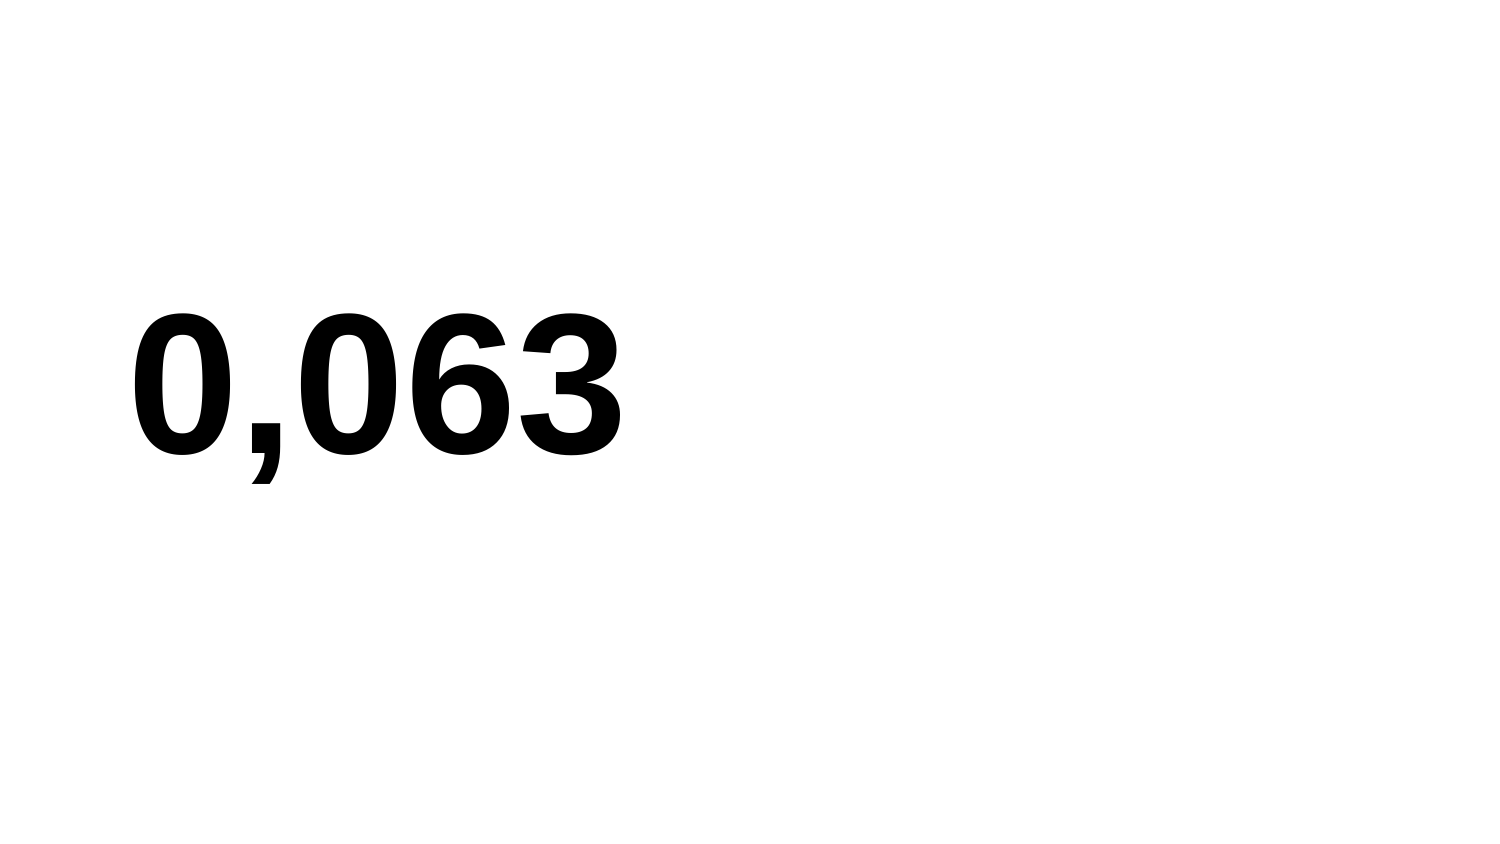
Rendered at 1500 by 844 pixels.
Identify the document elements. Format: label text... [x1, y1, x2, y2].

text_box 0,063 [112, 235, 1388, 509]
